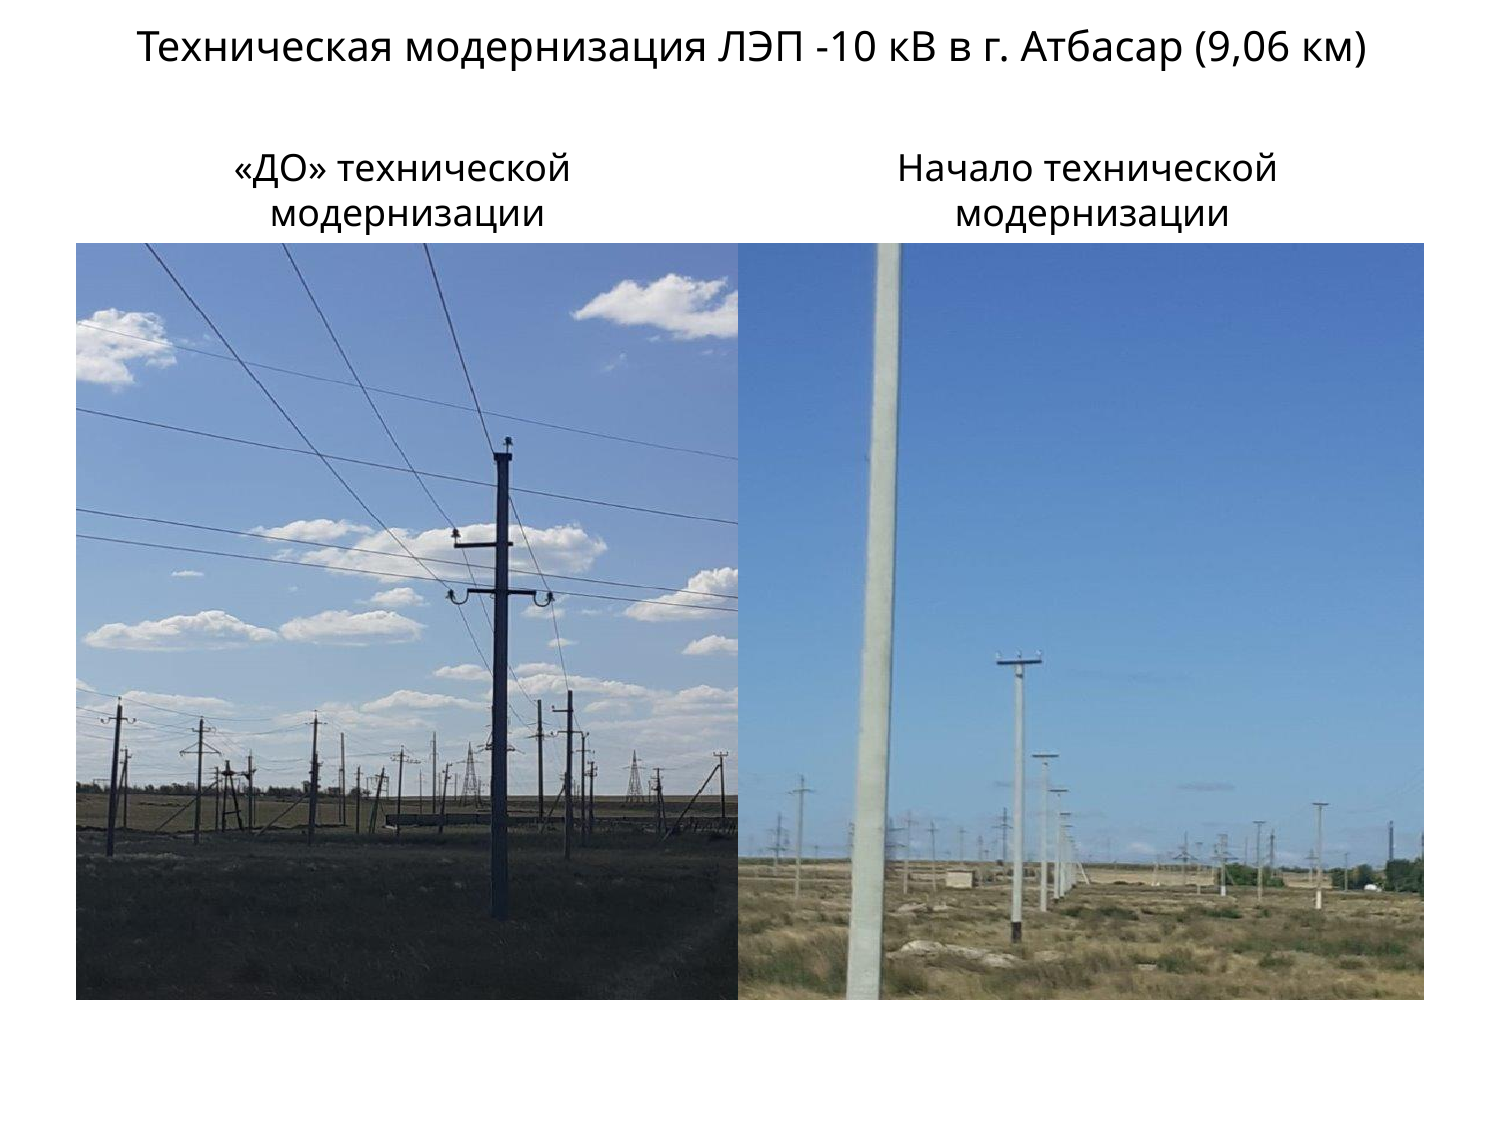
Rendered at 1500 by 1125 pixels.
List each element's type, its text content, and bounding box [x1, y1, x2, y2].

text_box Начало технической модернизации [738, 136, 1447, 287]
text_box «ДО» технической модернизации [76, 136, 738, 242]
picture [76, 243, 1424, 1000]
title Техническая модернизация ЛЭП -10 кВ в г. Атбасар (9,06 км) [76, 0, 1427, 91]
